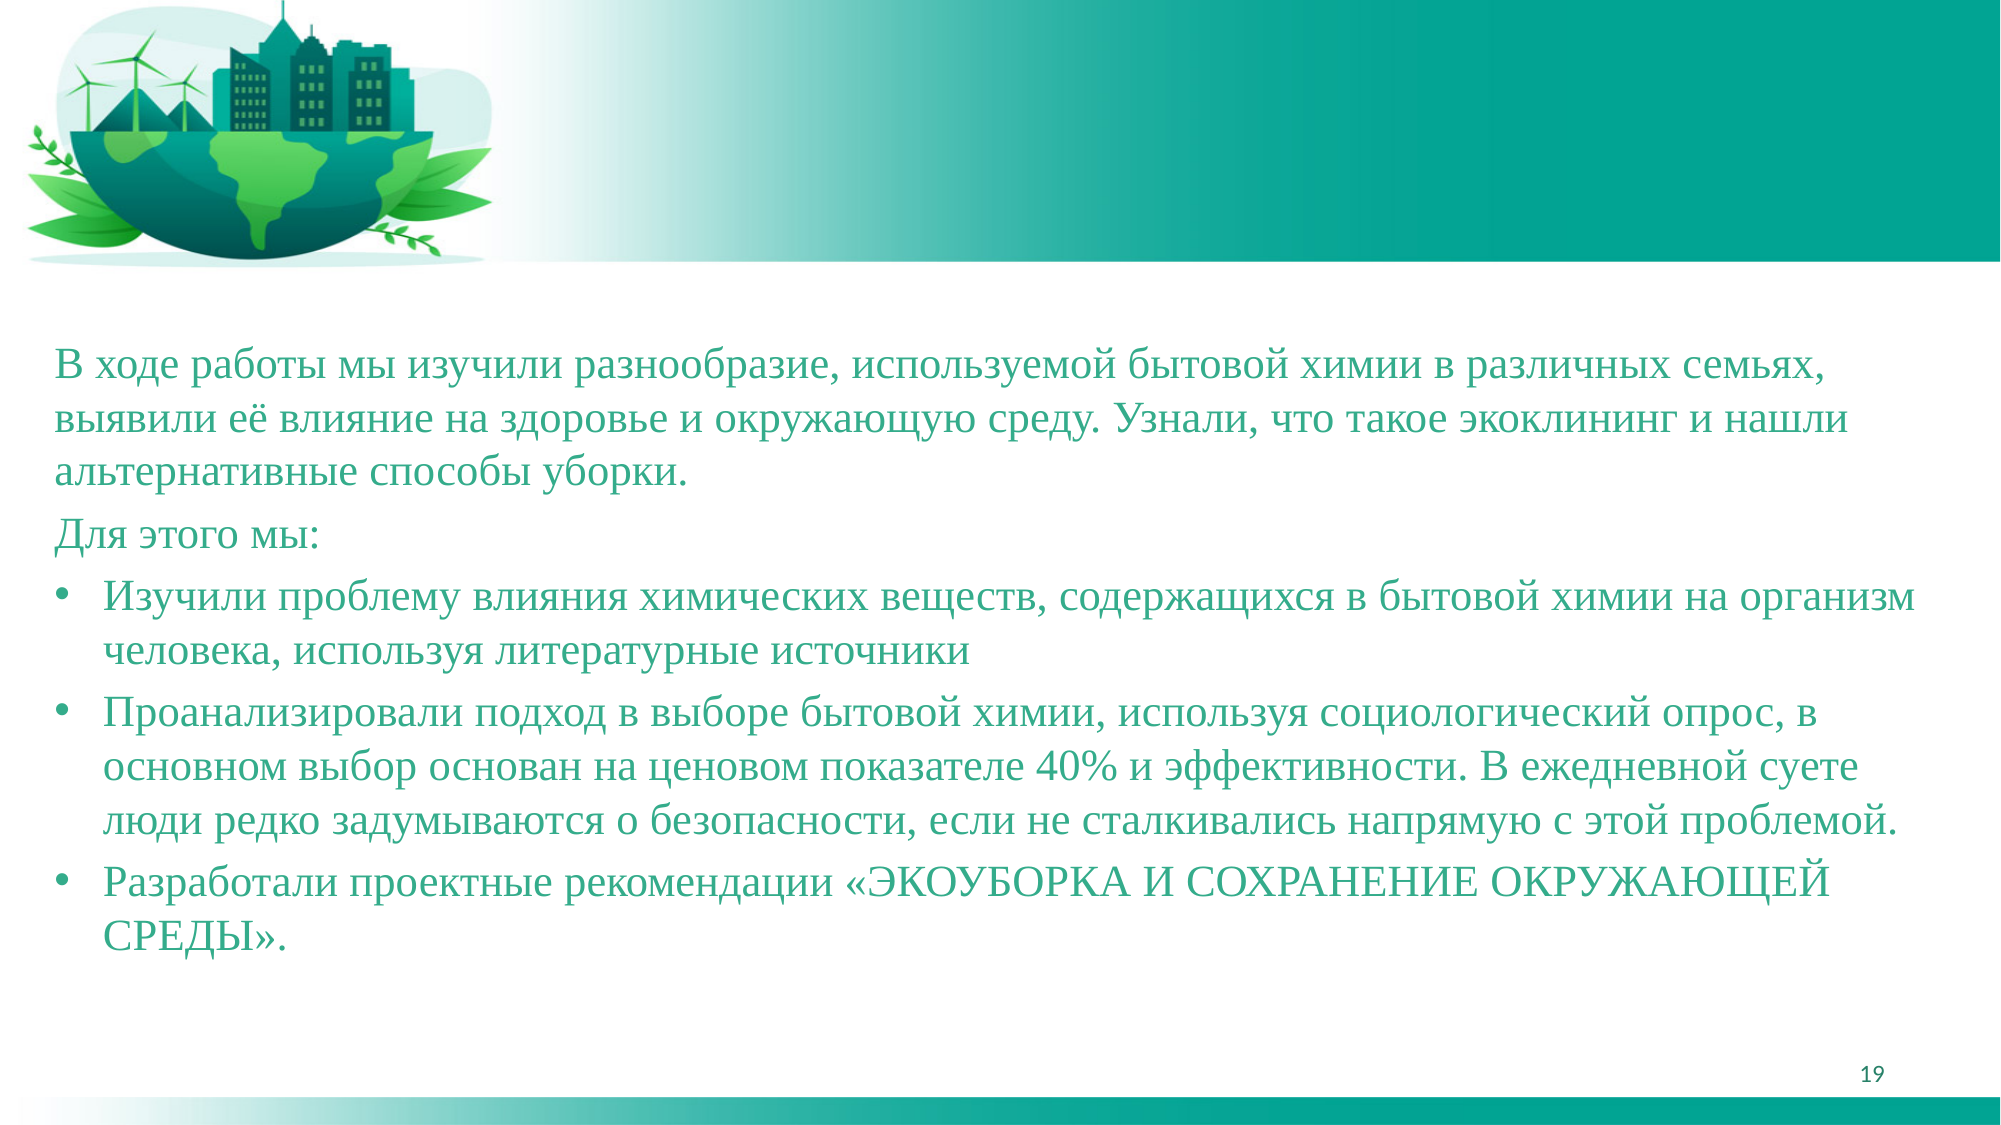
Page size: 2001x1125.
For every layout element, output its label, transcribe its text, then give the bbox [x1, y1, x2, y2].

slide_number 19 [1433, 1042, 1900, 1103]
picture [0, 0, 2001, 1125]
list В ходе работы мы изучили разнообразие, используемой бытовой химии в различных семьях, выявили её влияние на здоровье и окружающую среду. Узнали, что такое экоклининг и нашли альтернативные способы уборки. Для этого мы: Изучили проблему влияния химических веществ, содержащихся в бытовой химии на организм человека, используя литературные источники Проанализировали подход в выборе бытовой химии, используя социологический опрос, в основном выбор основан на ценовом показателе 40% и эффективности. В ежедневной суете люди редко задумываются о безопасности, если не сталкивались напрямую с этой проблемой. Разработали проектные рекомендации «ЭКОУБОРКА И СОХРАНЕНИЕ ОКРУЖАЮЩЕЙ СРЕДЫ». [39, 326, 1961, 1012]
